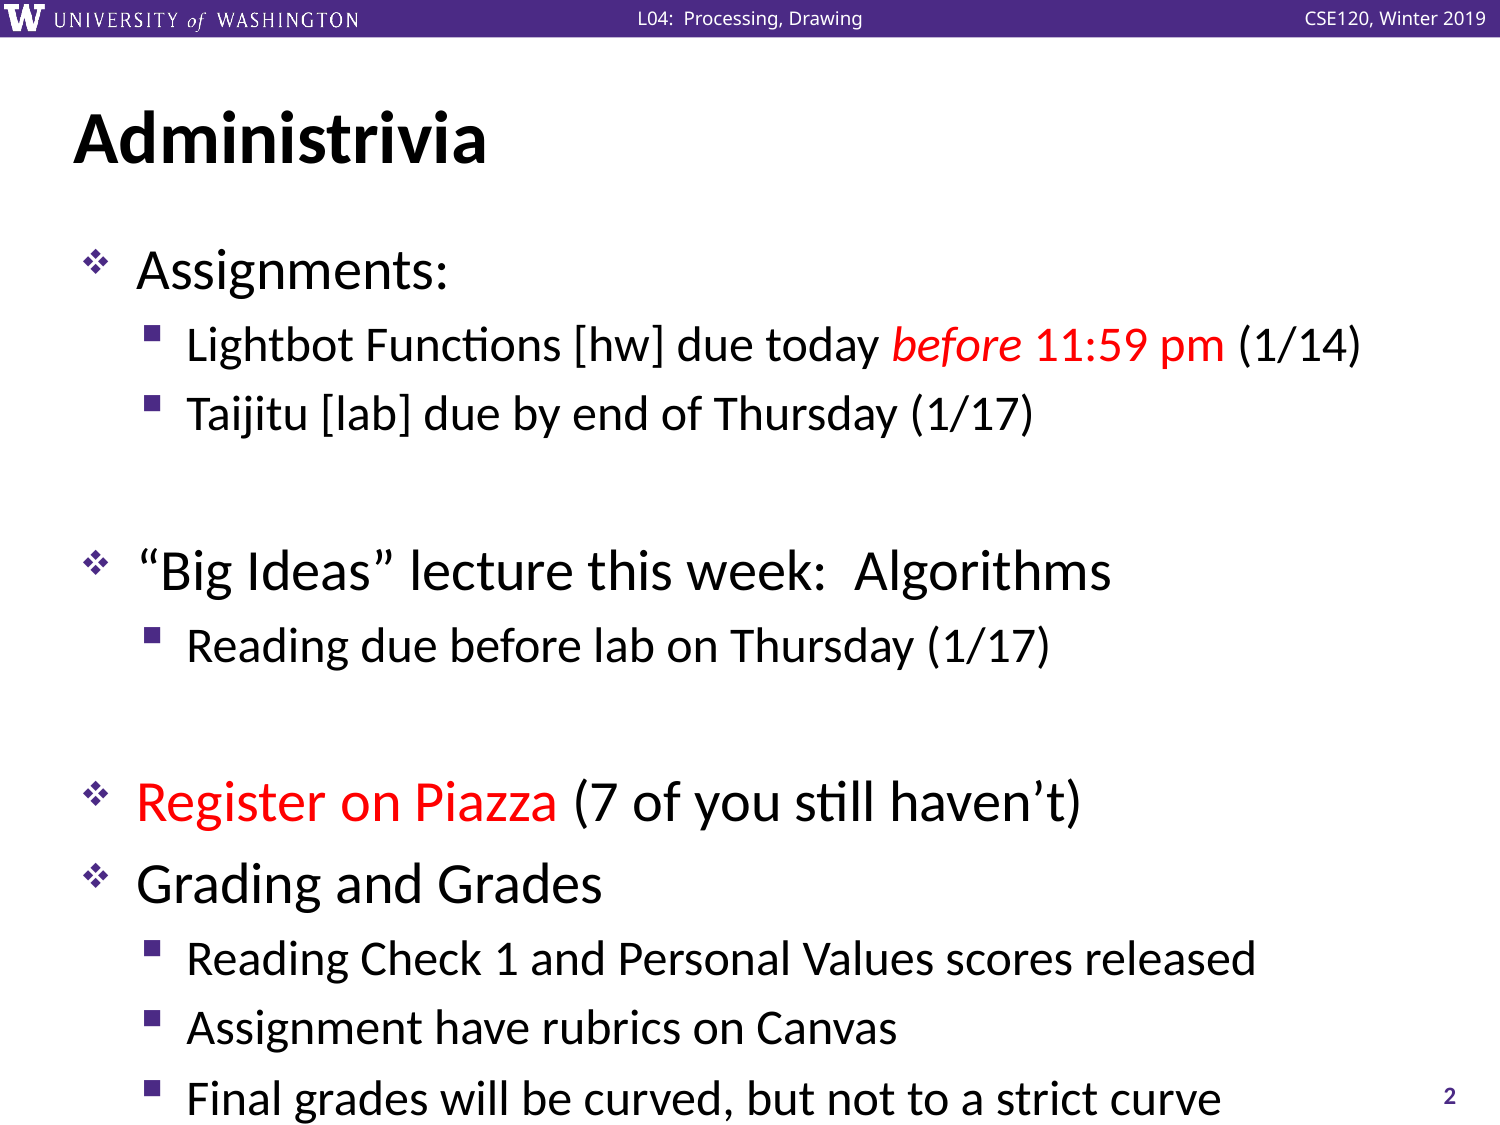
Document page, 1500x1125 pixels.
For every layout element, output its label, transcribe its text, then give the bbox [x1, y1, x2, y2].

title Administrivia [58, 71, 1438, 197]
slide_number 2 [1400, 1065, 1500, 1125]
list Assignments: Lightbot Functions [hw] due today before 11:59 pm (1/14) Taijitu [lab] due by end of Thursday (1/17) “Big Ideas” lecture this week: Algorithms Reading due before lab on Thursday (1/17) Register on Piazza (7 of you still haven’t) Grading and Grades Reading Check 1 and Personal Values scores released Assignment have rubrics on Canvas Final grades will be curved, but not to a strict curve [64, 223, 1438, 1040]
picture [4, 4, 358, 32]
